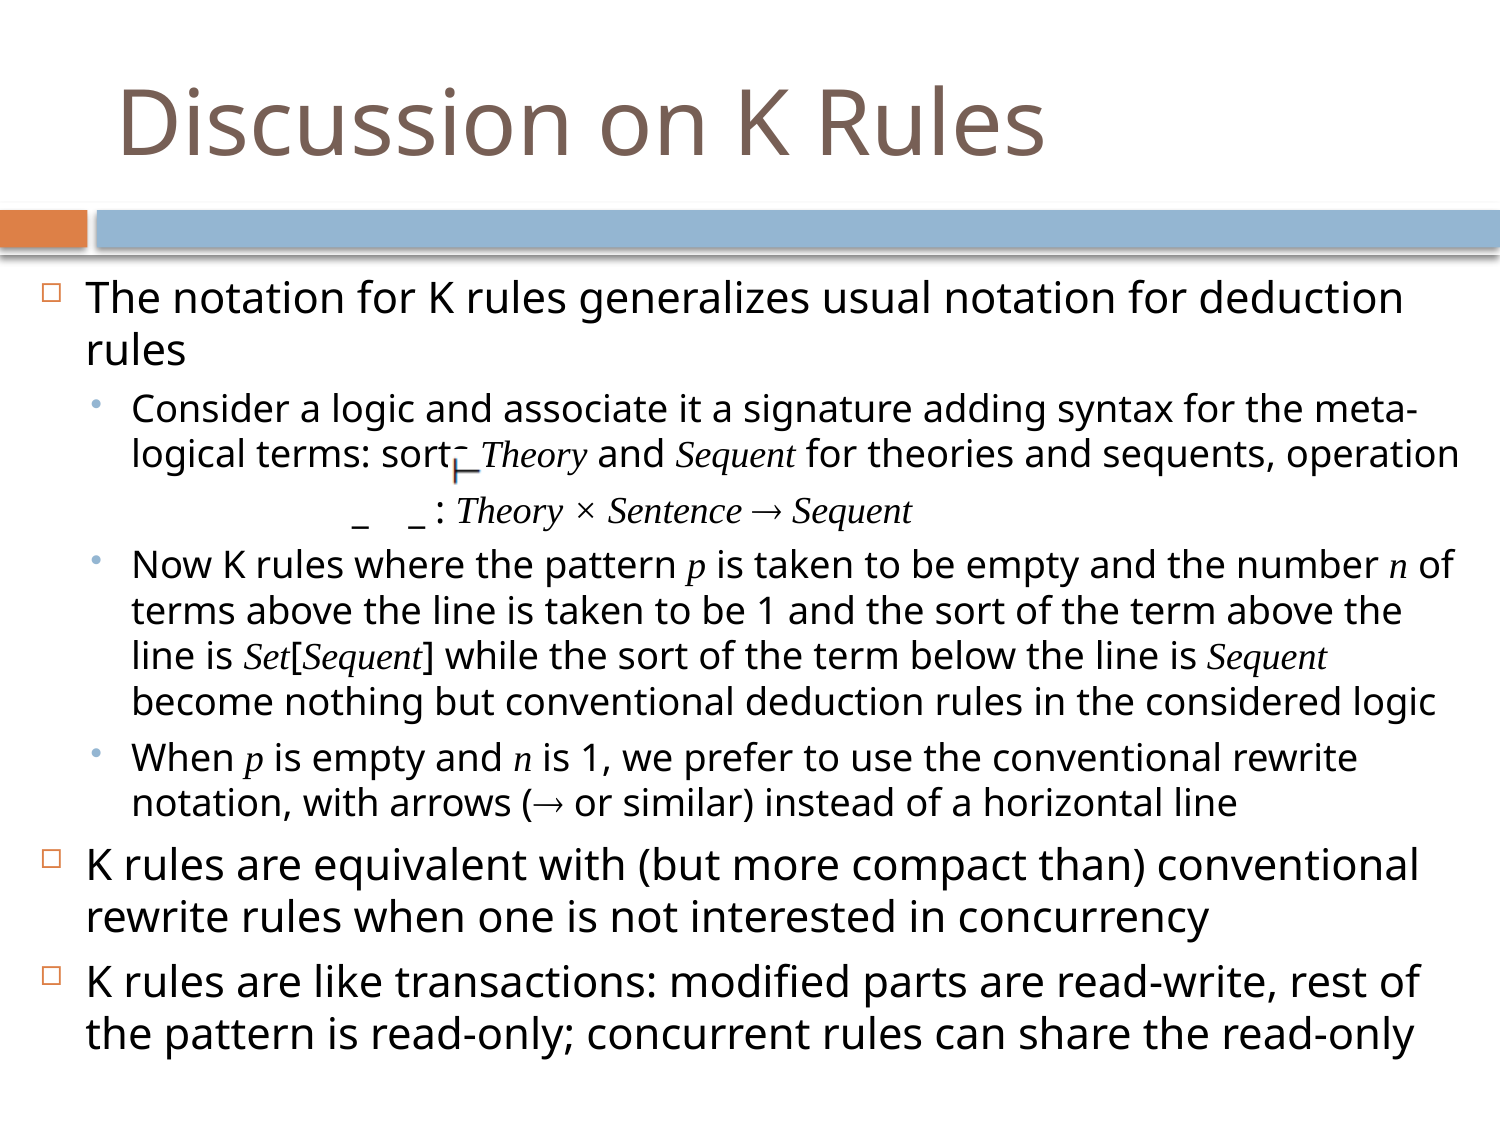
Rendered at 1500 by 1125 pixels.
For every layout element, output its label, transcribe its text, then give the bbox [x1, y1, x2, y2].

title Discussion on K Rules [100, 37, 1438, 200]
picture [447, 449, 486, 493]
list The notation for K rules generalizes usual notation for deduction rules Consider a logic and associate it a signature adding syntax for the meta-logical terms: sorts Theory and Sequent for theories and sequents, operation _ _ : Theory × Sentence  Sequent Now K rules where the pattern p is taken to be empty and the number n of terms above the line is taken to be 1 and the sort of the term above the line is Set[Sequent] while the sort of the term below the line is Sequent become nothing but conventional deduction rules in the considered logic When p is empty and n is 1, we prefer to use the conventional rewrite notation, with arrows ( or similar) instead of a horizontal line K rules are equivalent with (but more compact than) conventional rewrite rules when one is not interested in concurrency K rules are like transactions: modified parts are read-write, rest of the pattern is read-only; concurrent rules can share the read-only [24, 262, 1488, 1075]
